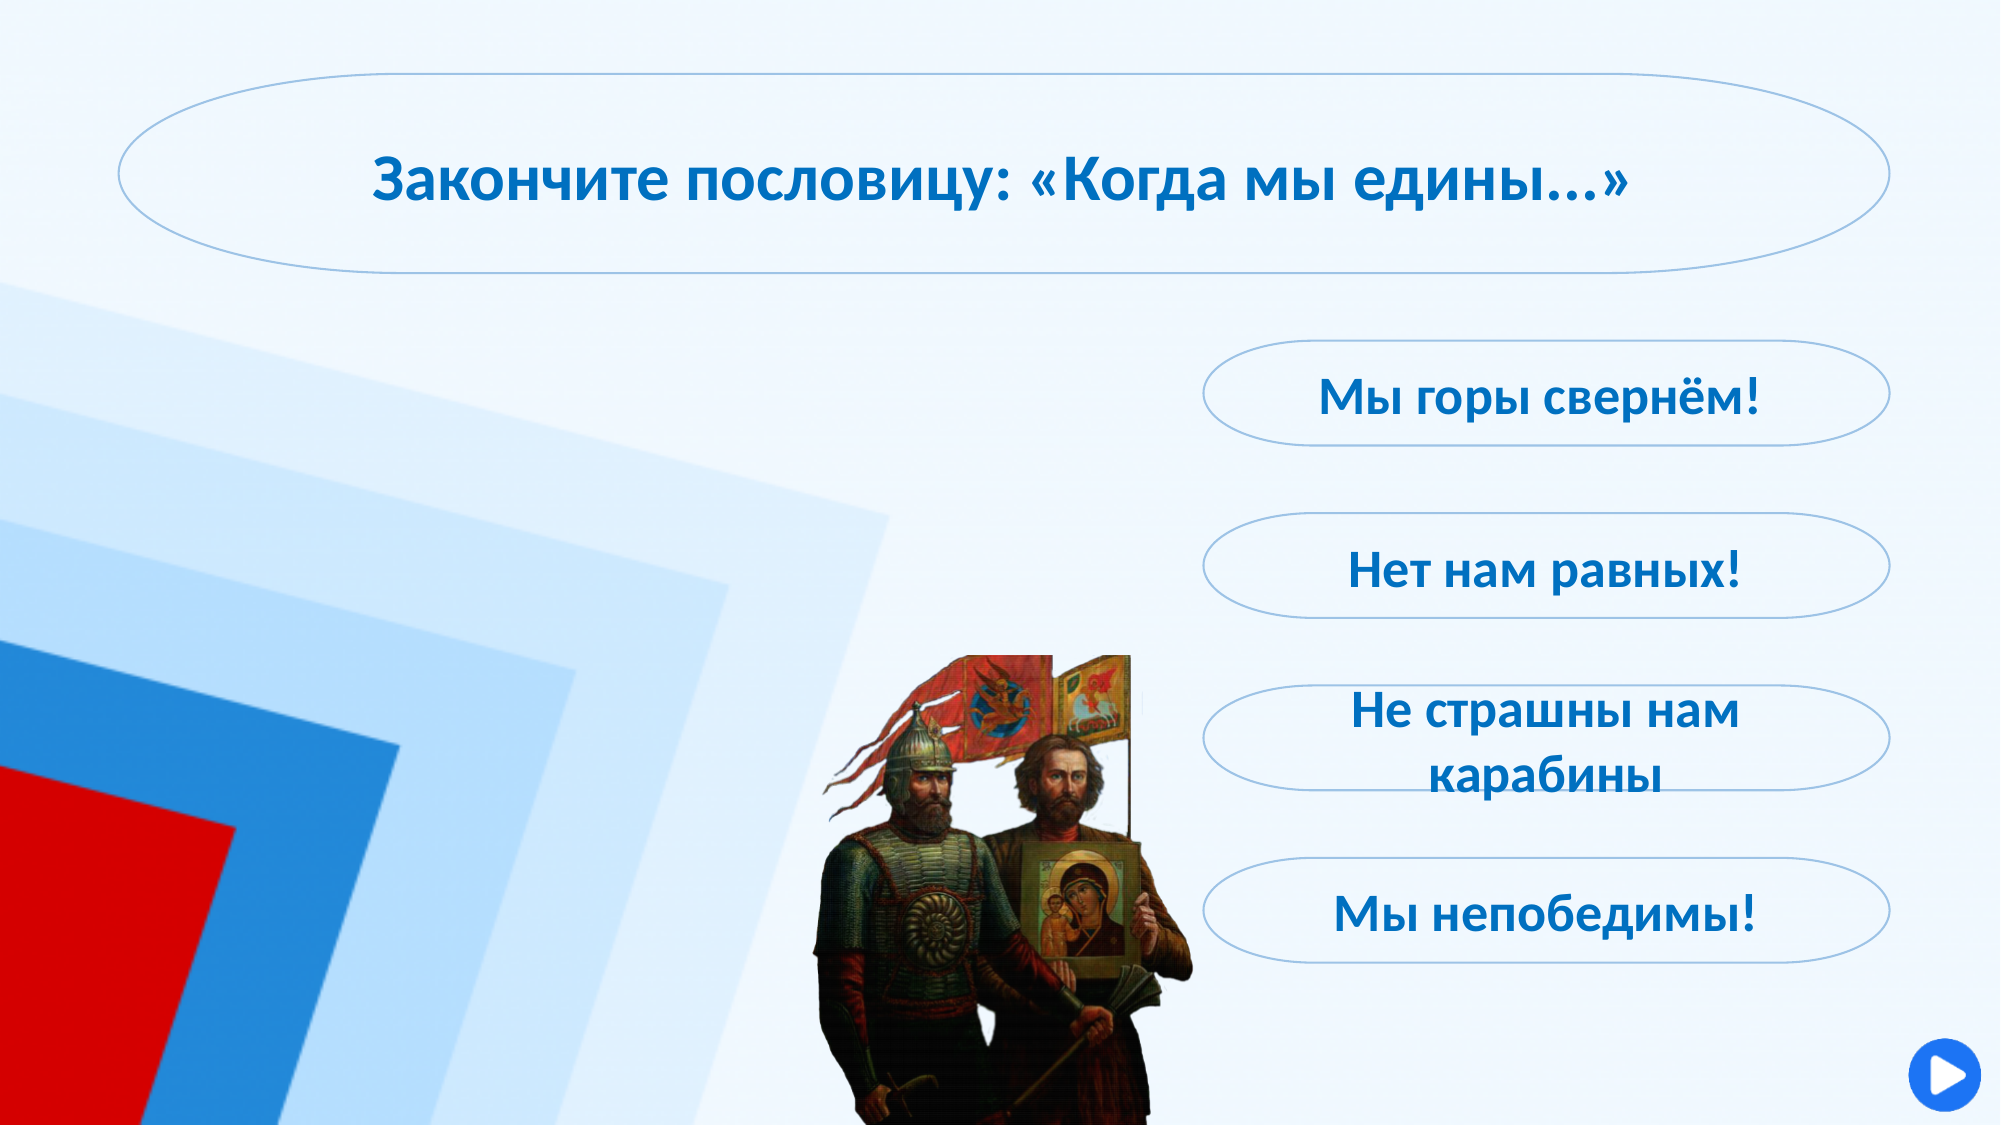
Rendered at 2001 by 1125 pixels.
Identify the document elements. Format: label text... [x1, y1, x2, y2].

picture [0, 0, 2001, 1125]
text_box Мы непобедимы! [1202, 856, 1891, 964]
text_box Закончите пословицу: «Когда мы едины...» [117, 72, 1891, 275]
text_box Не страшны нам карабины [1202, 684, 1891, 792]
text_box Мы горы свернём! [1202, 339, 1891, 447]
text_box Нет нам равных! [1202, 512, 1891, 619]
